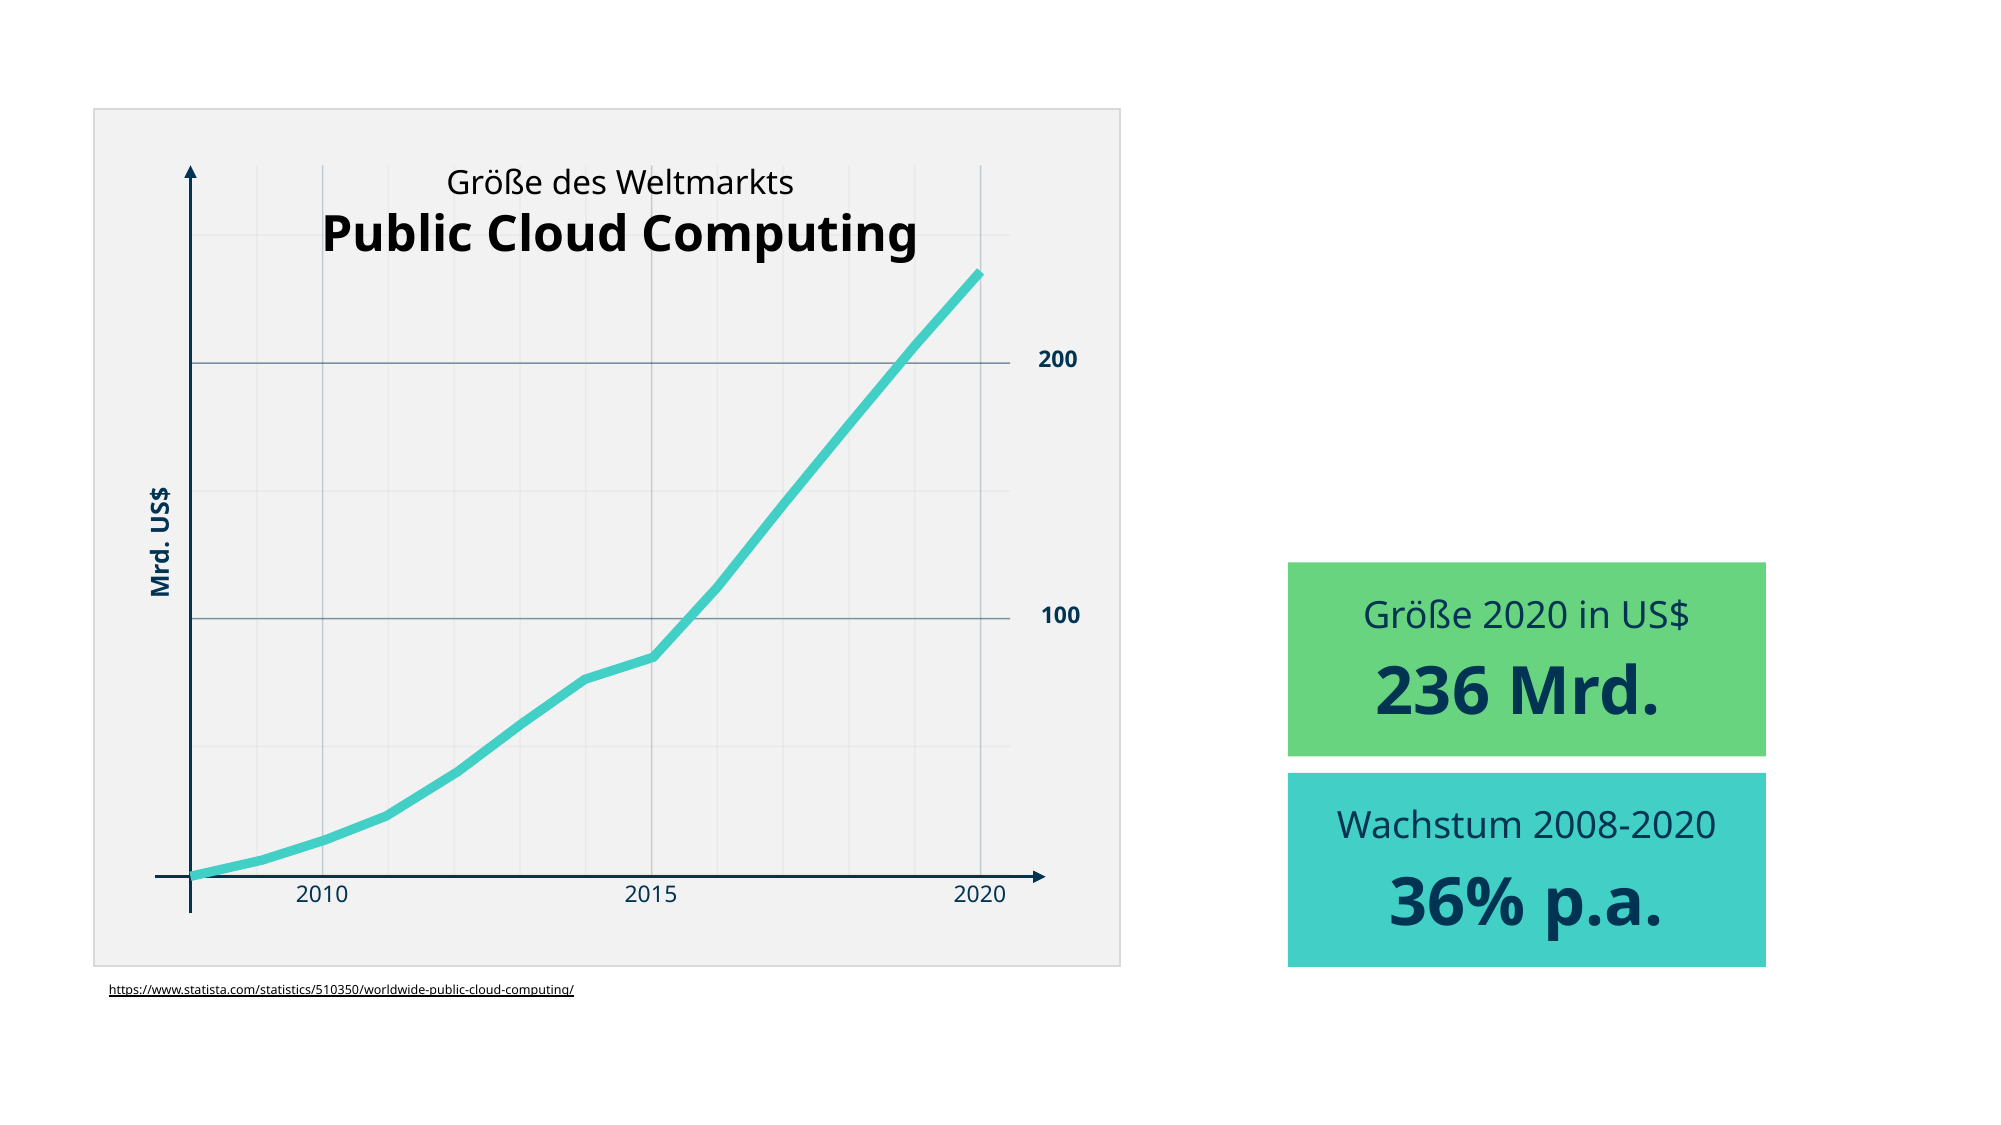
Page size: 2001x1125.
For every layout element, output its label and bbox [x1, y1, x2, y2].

text_box [1287, 562, 1766, 967]
text_box [93, 108, 1120, 1005]
